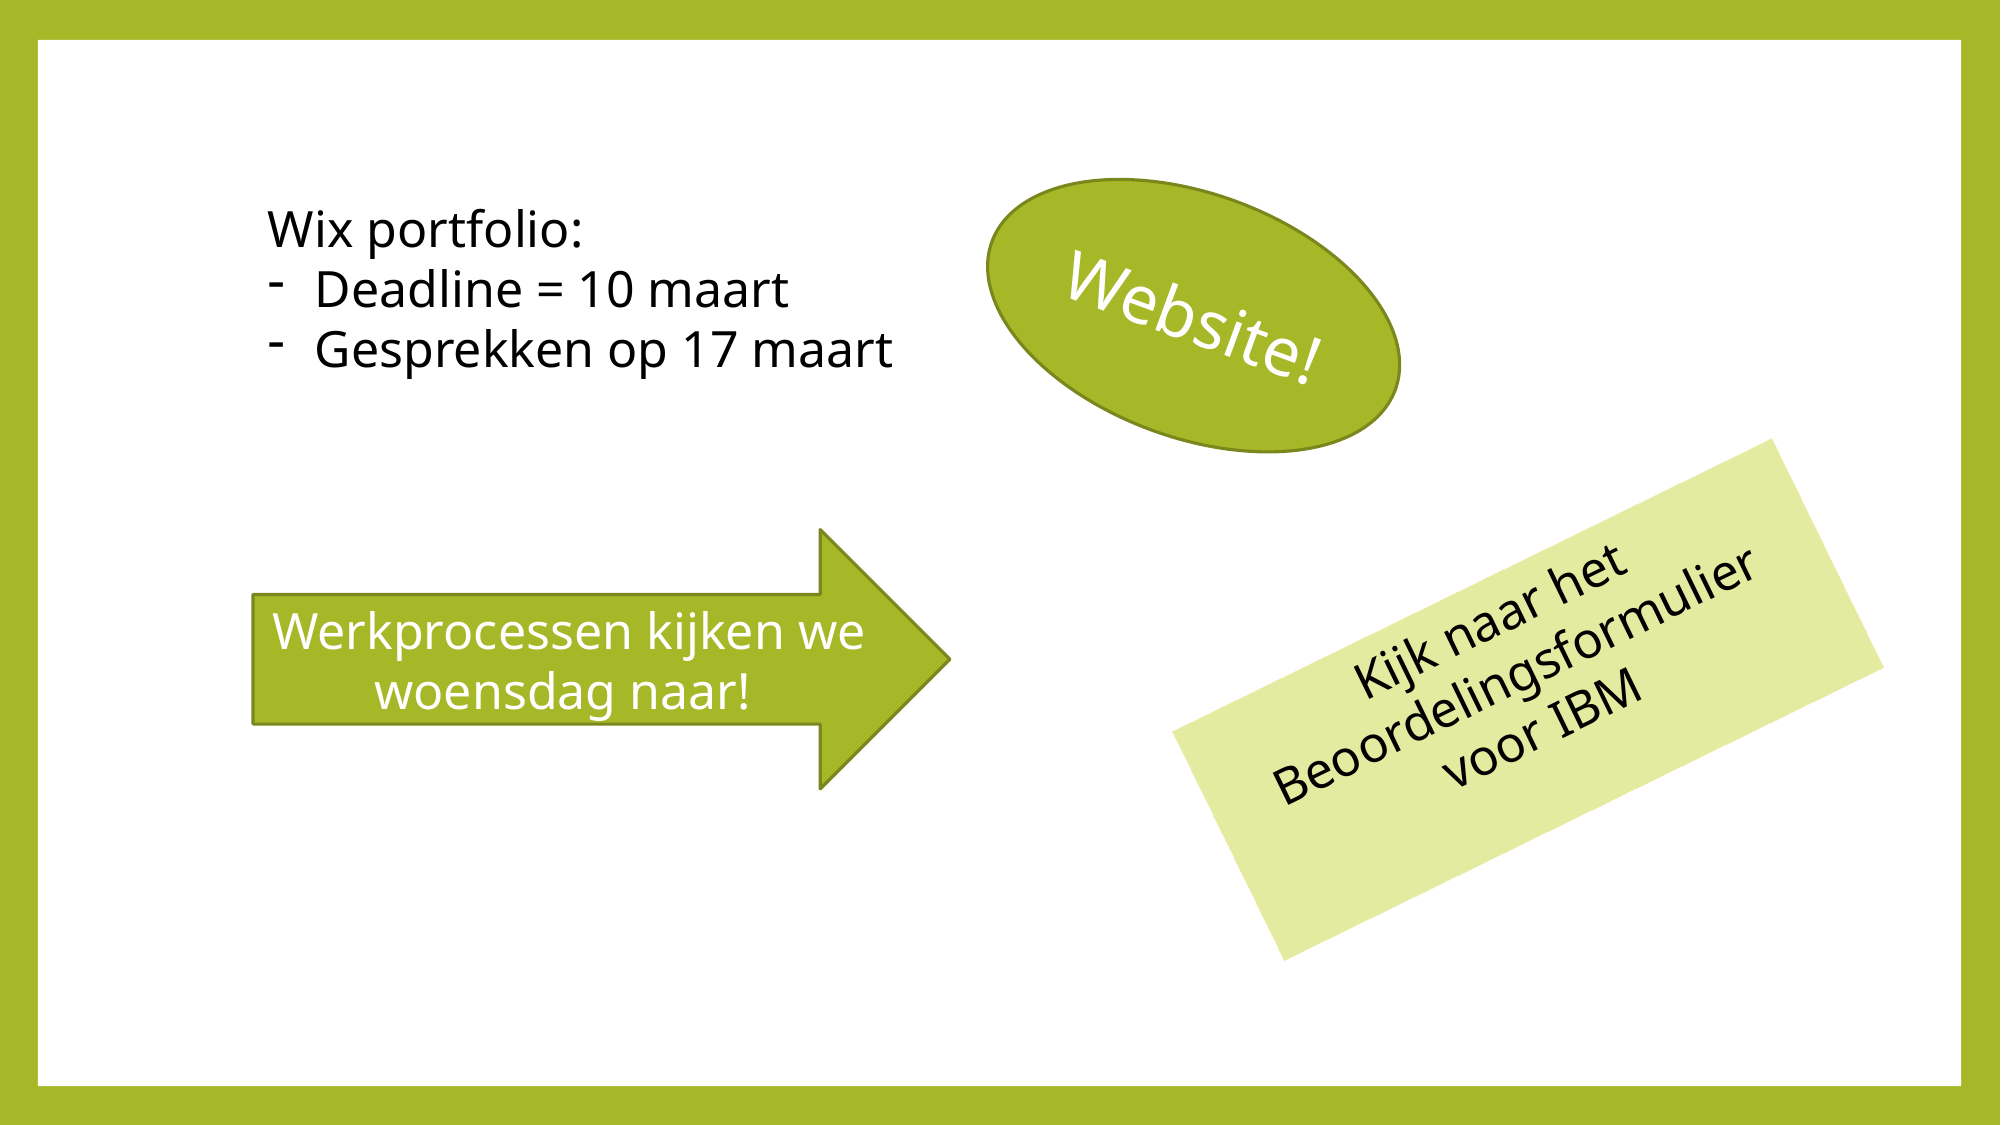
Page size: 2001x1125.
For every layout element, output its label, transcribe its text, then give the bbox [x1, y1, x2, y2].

text_box Wix portfolio: Deadline = 10 maart Gesprekken op 17 maart [253, 190, 1096, 476]
text_box Kijk naar het Beoordelingsformulier voor IBM [1172, 438, 1884, 961]
text_box Werkprocessen kijken we woensdag naar! [251, 528, 952, 791]
text_box Website! [986, 177, 1402, 454]
